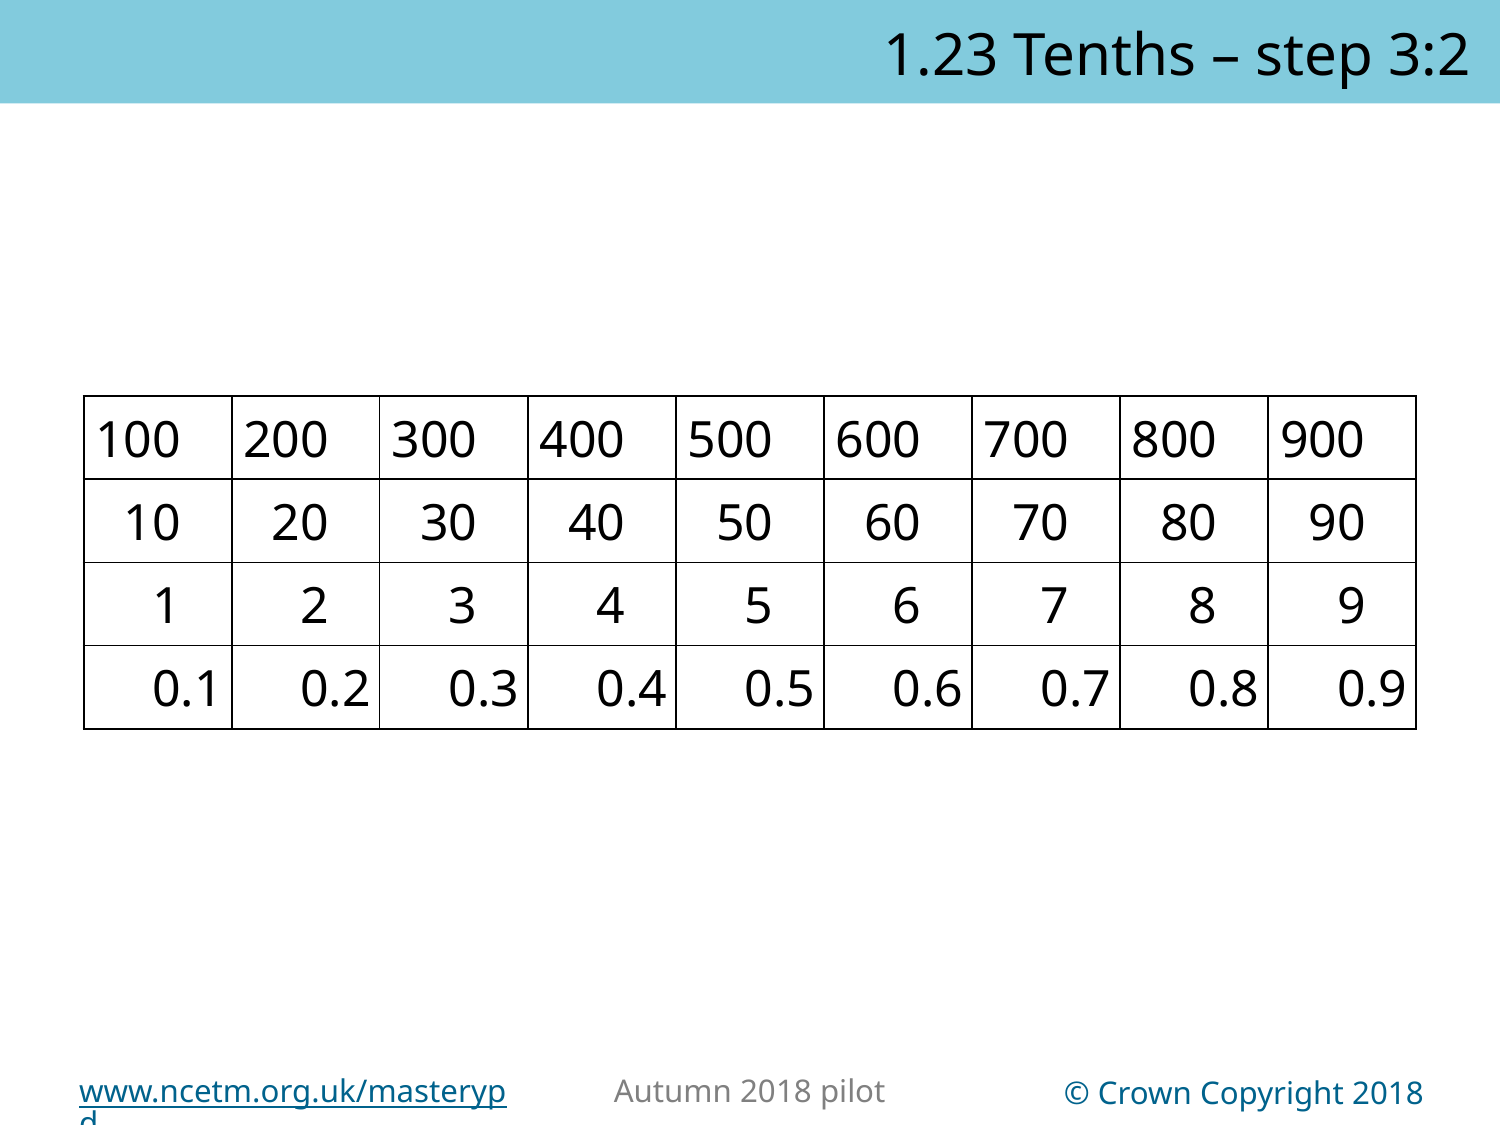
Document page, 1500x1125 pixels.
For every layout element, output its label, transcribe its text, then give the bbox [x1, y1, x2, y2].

table_cell 10.0 [85, 480, 231, 562]
table_cell 1.0 [85, 563, 231, 645]
table_header 300.0 [380, 397, 527, 478]
table_cell 30.0 [380, 480, 527, 562]
table_cell 0.5 [677, 646, 823, 728]
table_cell 40.0 [529, 480, 675, 562]
table_header 500.0 [677, 397, 823, 478]
table_cell 0.8 [1121, 646, 1267, 728]
table_cell 3.0 [380, 563, 527, 645]
table_header 800.0 [1121, 397, 1267, 478]
table_header 100.0 [85, 397, 231, 478]
table_cell 0.2 [233, 646, 379, 728]
table_cell 0.1 [85, 646, 231, 728]
table_cell 80.0 [1121, 480, 1267, 562]
table_cell 4.0 [529, 563, 675, 645]
table_cell 0.3 [380, 646, 527, 728]
table_cell 0.4 [529, 646, 675, 728]
table_cell 2.0 [233, 563, 379, 645]
table_header 200.0 [233, 397, 379, 478]
table_header 700.0 [973, 397, 1119, 478]
table_cell 0.6 [825, 646, 971, 728]
table_cell 8.0 [1121, 563, 1267, 645]
list 1.23 Tenths – step 3:2 [0, 0, 1500, 104]
table_header 900.0 [1269, 397, 1415, 478]
table_cell 50.0 [677, 480, 823, 562]
table_cell 70.0 [973, 480, 1119, 562]
table_cell 5.0 [677, 563, 823, 645]
table_cell 6.0 [825, 563, 971, 645]
table_header 400.0 [529, 397, 675, 478]
table_cell 7.0 [973, 563, 1119, 645]
table_cell 90.0 [1269, 480, 1415, 562]
table_cell 60.0 [825, 480, 971, 562]
table_cell 9.0 [1269, 563, 1415, 645]
table_header 600.0 [825, 397, 971, 478]
table_cell 0.9 [1269, 646, 1415, 728]
table_cell 0.7 [973, 646, 1119, 728]
table_cell 20.0 [233, 480, 379, 562]
